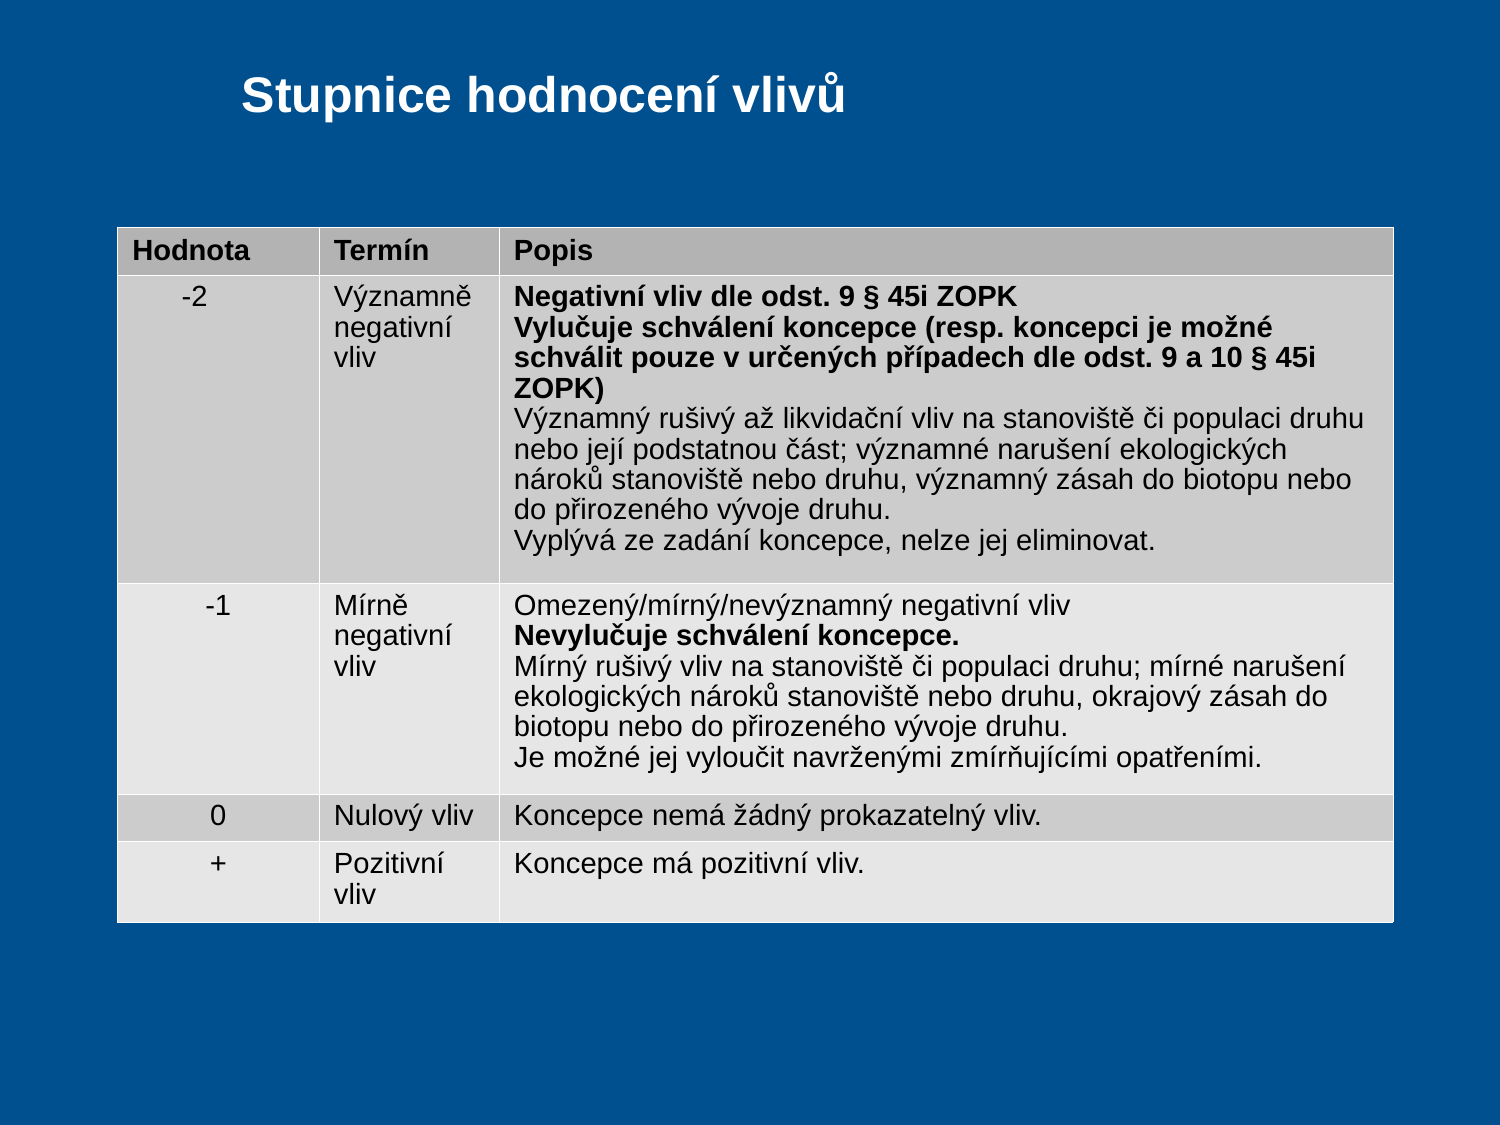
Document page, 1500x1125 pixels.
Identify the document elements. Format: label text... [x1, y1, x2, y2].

table_header Termín [320, 228, 499, 275]
table_cell Nulový vliv [320, 795, 499, 841]
table_cell Koncepce má pozitivní vliv. [500, 842, 1393, 922]
text_box Stupnice hodnocení vlivů [227, 63, 863, 130]
table_cell -2 [118, 276, 319, 583]
table_cell Omezený/mírný/nevýznamný negativní vliv Nevylučuje schválení koncepce. Mírný rušivý vliv na stanoviště či populaci druhu; mírné narušení ekologických nároků stanoviště nebo druhu, okrajový zásah do biotopu nebo do přirozeného vývoje druhu. Je možné jej vyloučit navrženými zmírňujícími opatřeními. [500, 584, 1393, 794]
table_cell Negativní vliv dle odst. 9 § 45i ZOPK Vylučuje schválení koncepce (resp. koncepci je možné schválit pouze v určených případech dle odst. 9 a 10 § 45i ZOPK) Významný rušivý až likvidační vliv na stanoviště či populaci druhu nebo její podstatnou část; významné narušení ekologických nároků stanoviště nebo druhu, významný zásah do biotopu nebo do přirozeného vývoje druhu. Vyplývá ze zadání koncepce, nelze jej eliminovat. [500, 276, 1393, 583]
table_cell Pozitivní vliv [320, 842, 499, 922]
table_cell Významně negativní vliv [320, 276, 499, 583]
table_cell + [118, 842, 319, 922]
table_cell -1 [118, 584, 319, 794]
table_header Popis [500, 228, 1393, 275]
table_header Hodnota [118, 228, 319, 275]
table_cell Mírně negativní vliv [320, 584, 499, 794]
table_cell Koncepce nemá žádný prokazatelný vliv. [500, 795, 1393, 841]
table_cell 0 [118, 795, 319, 841]
